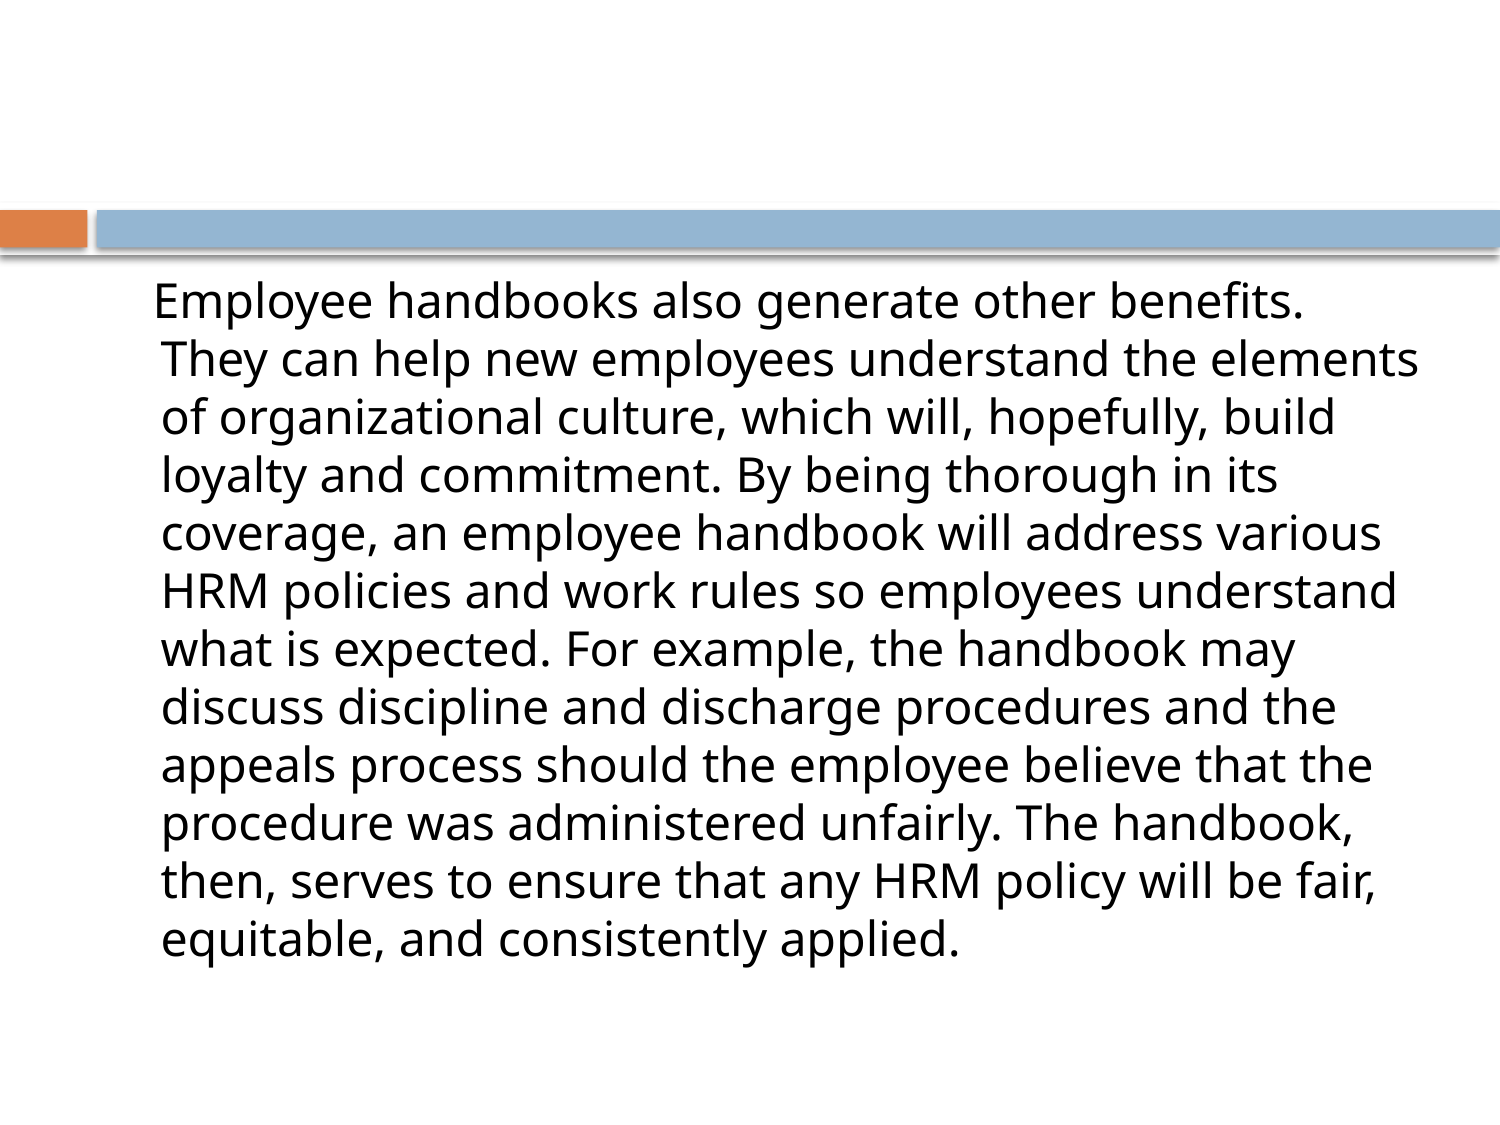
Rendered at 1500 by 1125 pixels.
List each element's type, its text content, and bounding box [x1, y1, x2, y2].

list Employee handbooks also generate other benefits. They can help new employees understand the elements of organizational culture, which will, hopefully, build loyalty and commitment. By being thorough in its coverage, an employee handbook will address various HRM policies and work rules so employees understand what is expected. For example, the handbook may discuss discipline and discharge procedures and the appeals process should the employee believe that the procedure was administered unfairly. The handbook, then, serves to ensure that any HRM policy will be fair, equitable, and consistently applied. [100, 262, 1438, 1000]
